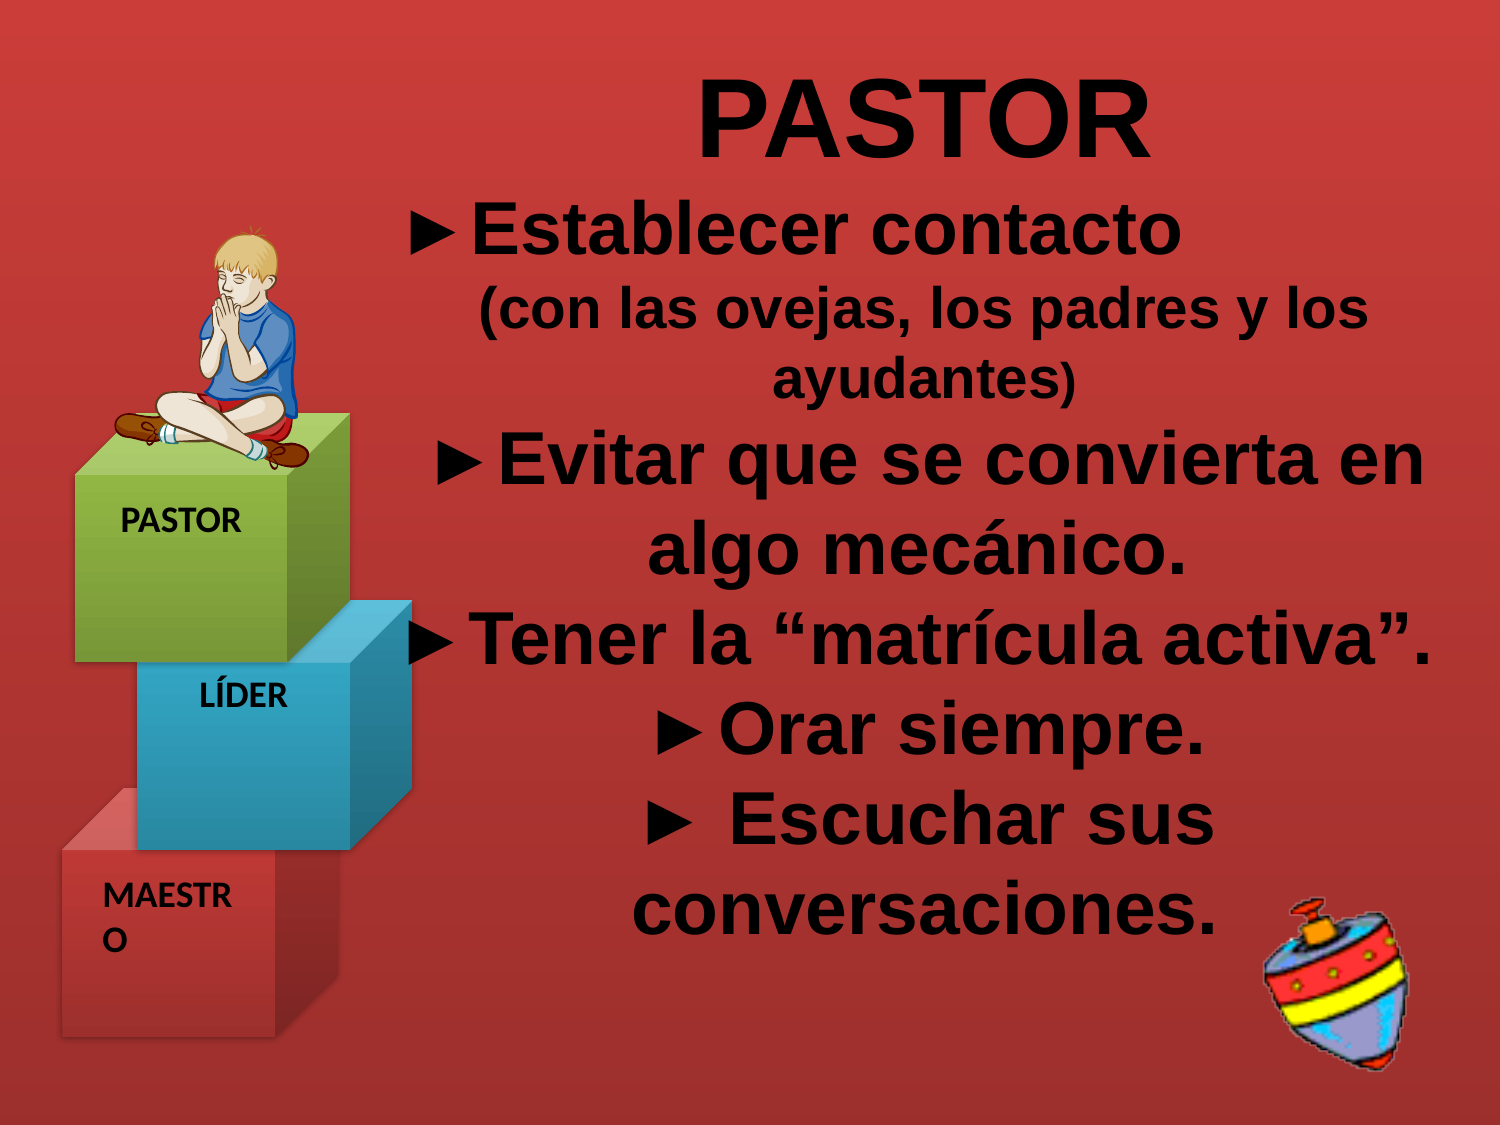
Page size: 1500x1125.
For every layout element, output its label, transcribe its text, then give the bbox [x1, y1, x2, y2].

text_box [75, 443, 350, 663]
text_box [62, 787, 338, 1038]
text_box maestro [87, 862, 263, 968]
text_box pastor [99, 487, 263, 548]
picture [1255, 887, 1427, 1076]
text_box líder [174, 662, 313, 723]
picture [112, 224, 313, 475]
text_box PASTOR ►Establecer contacto (con las ovejas, los padres y los ayudantes) ►Evitar que se convierta en algo mecánico. ►Tener la “matrícula activa”. ►Orar siempre. ► Escuchar sus conversaciones. [350, 37, 1500, 958]
text_box [0, 0, 1500, 1125]
text_box [137, 662, 350, 850]
